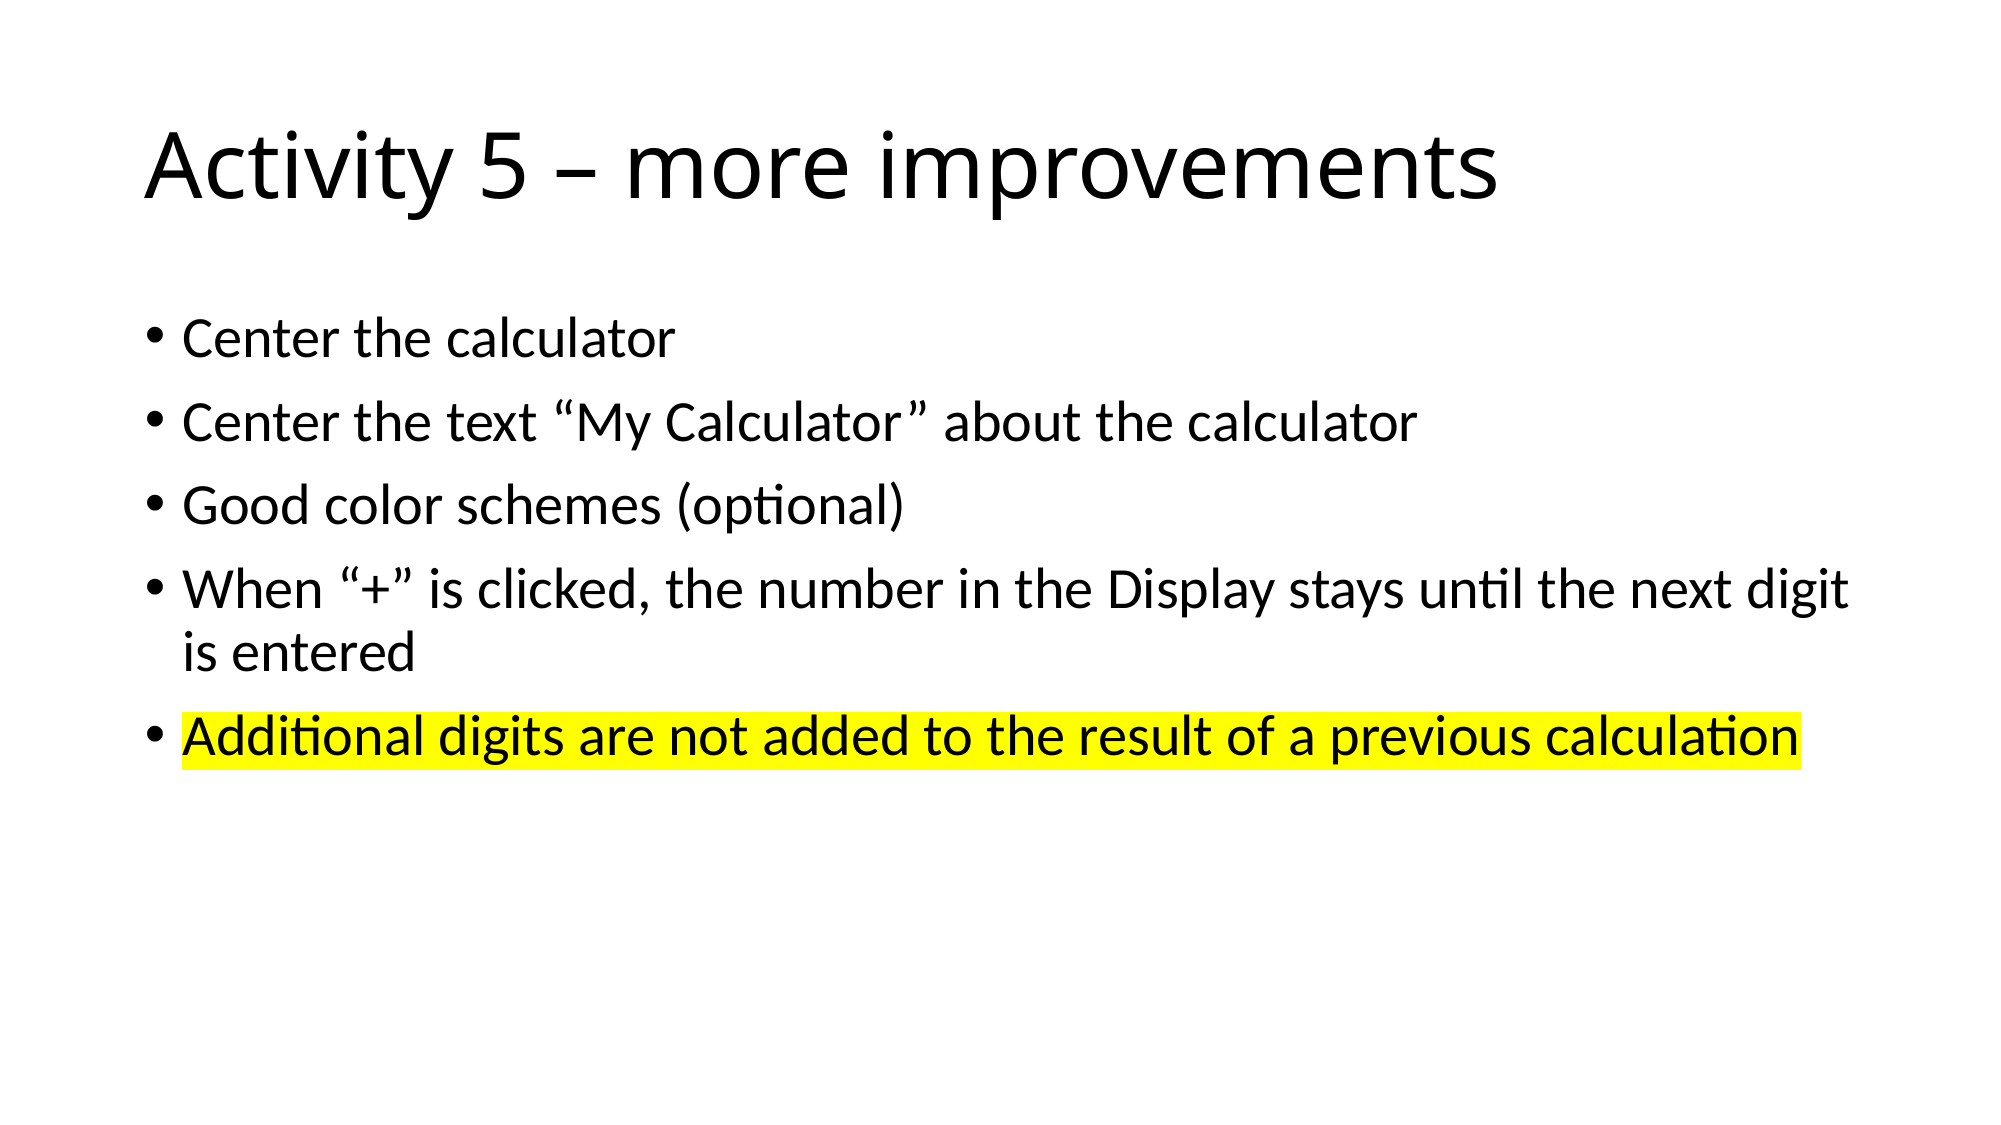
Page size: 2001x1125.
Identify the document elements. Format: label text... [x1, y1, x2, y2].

title Activity 5 – more improvements [136, 59, 1863, 278]
list Center the calculator Center the text “My Calculator” about the calculator Good color schemes (optional) When “+” is clicked, the number in the Display stays until the next digit is entered Additional digits are not added to the result of a previous calculation [136, 298, 1863, 1014]
